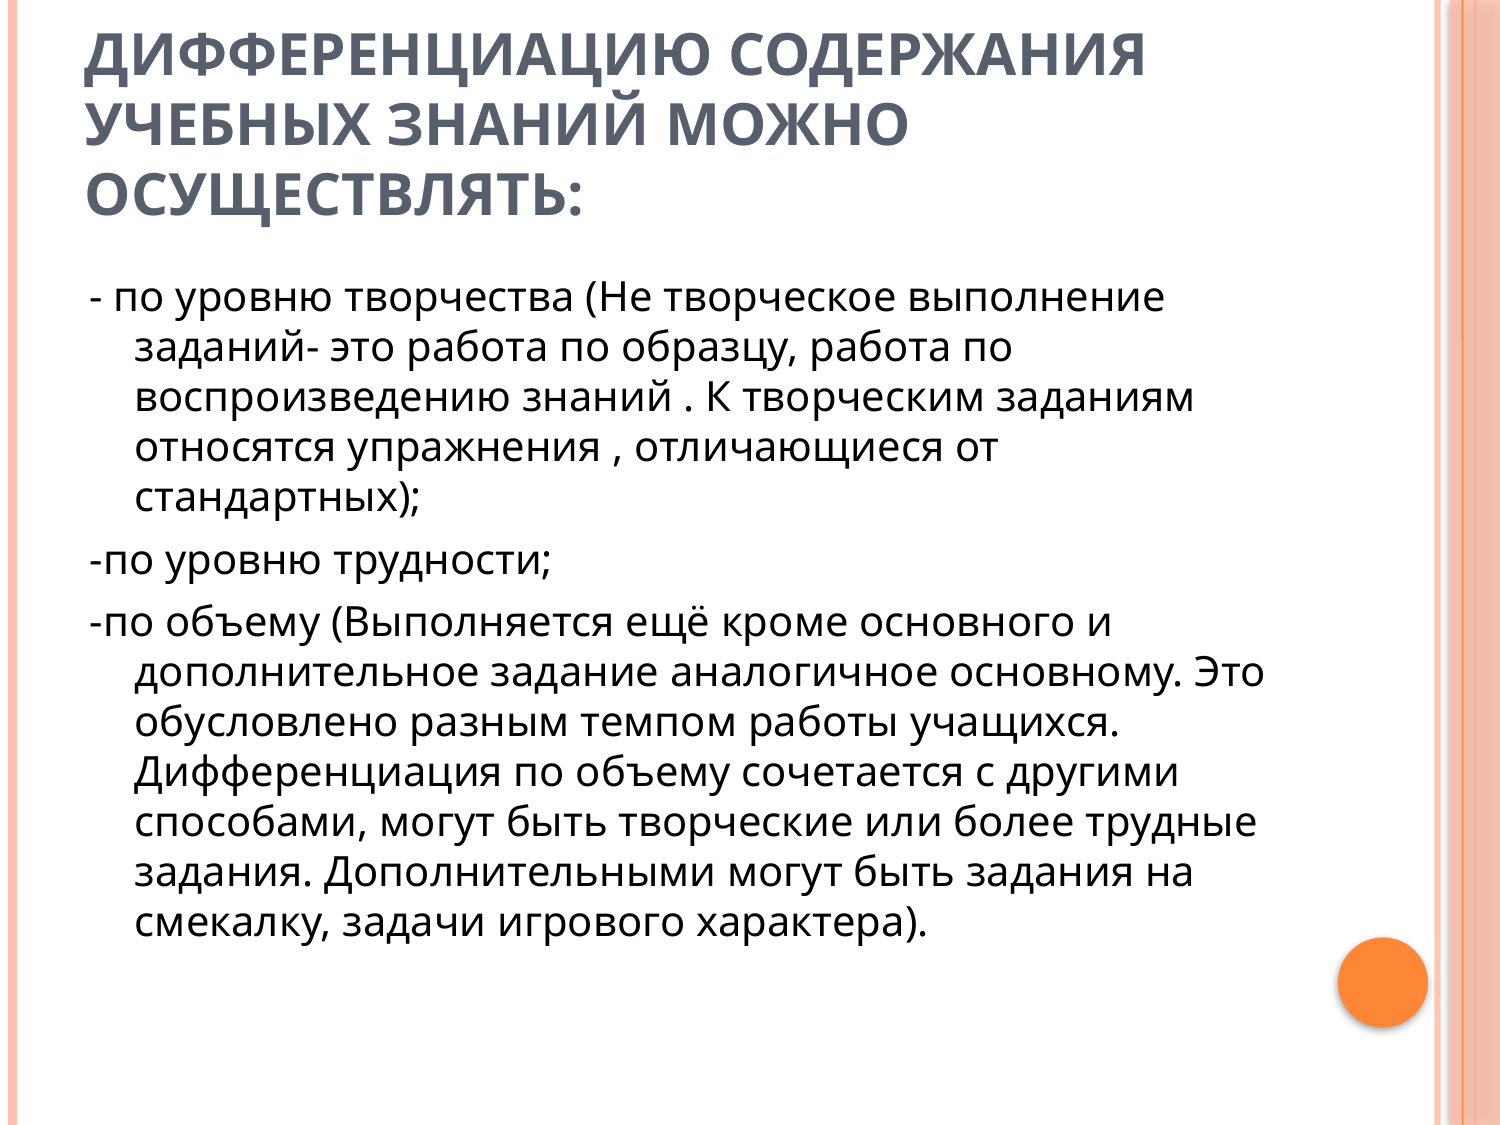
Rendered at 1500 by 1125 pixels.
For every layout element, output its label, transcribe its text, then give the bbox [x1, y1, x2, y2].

title Дифференциацию содержания учебных знаний можно осуществлять: [70, 46, 1421, 235]
list - по уровню творчества (Не творческое выполнение заданий- это работа по образцу, работа по воспроизведению знаний . К творческим заданиям относятся упражнения , отличающиеся от стандартных); -по уровню трудности; -по объему (Выполняется ещё кроме основного и дополнительное задание аналогичное основному. Это обусловлено разным темпом работы учащихся. Дифференциация по объему сочетается с другими способами, могут быть творческие или более трудные задания. Дополнительными могут быть задания на смекалку, задачи игрового характера). [75, 262, 1300, 1062]
